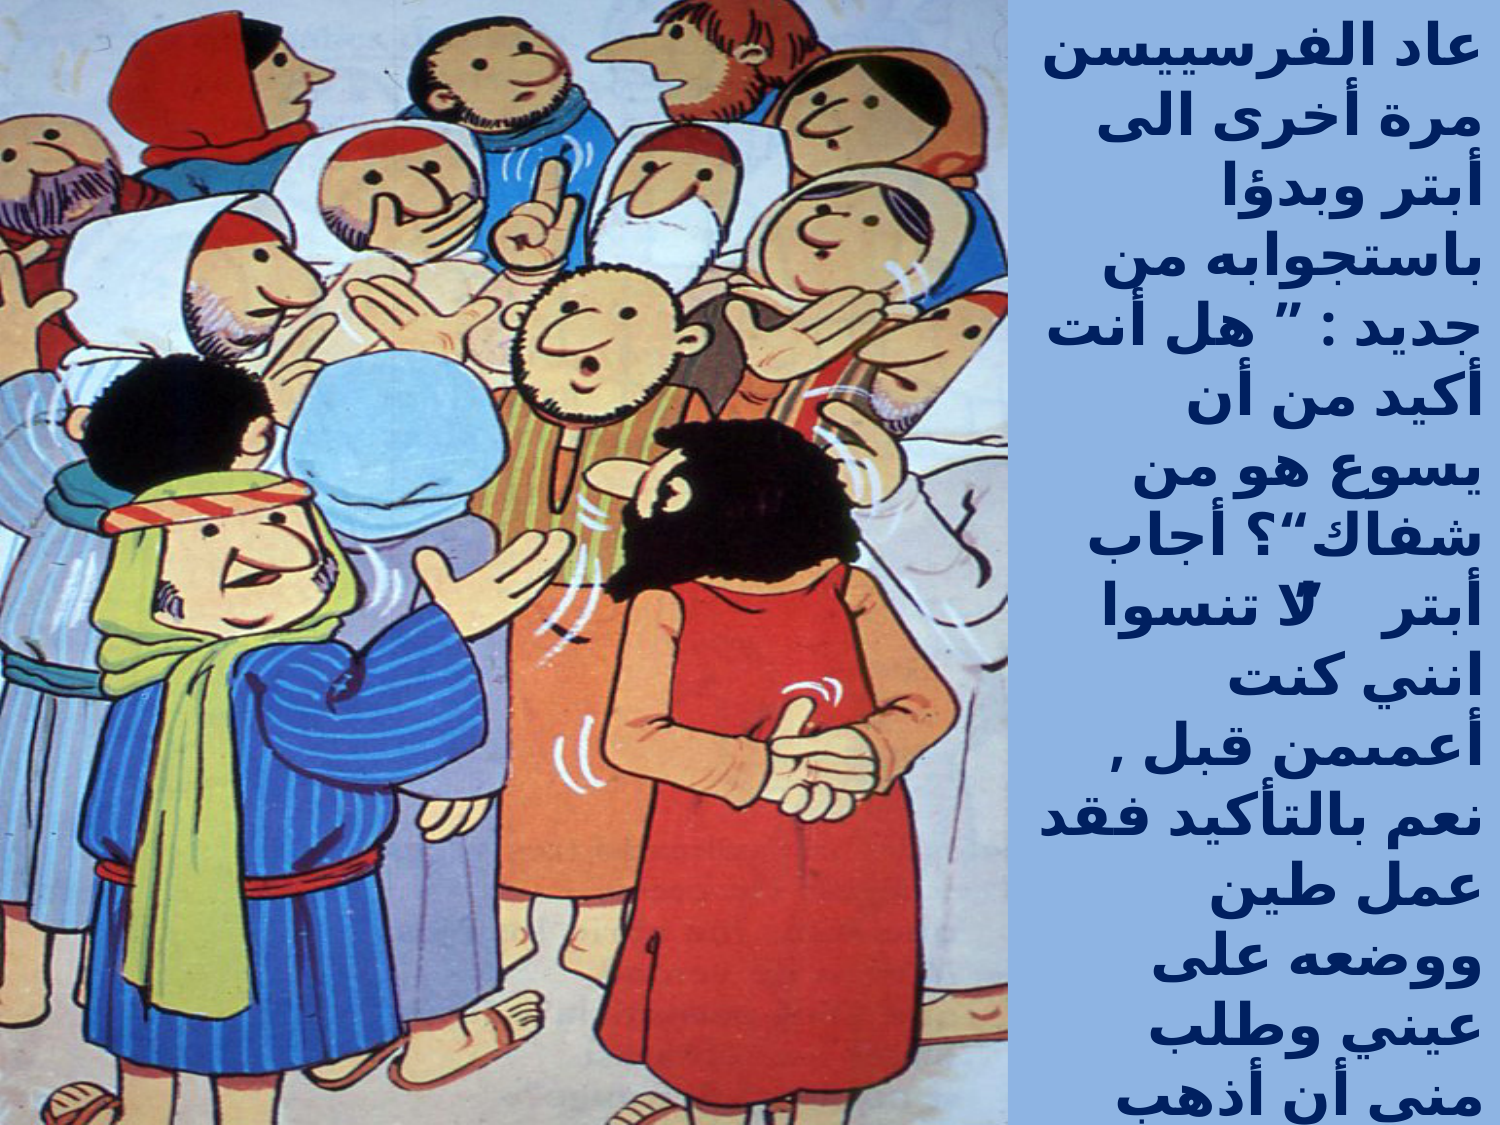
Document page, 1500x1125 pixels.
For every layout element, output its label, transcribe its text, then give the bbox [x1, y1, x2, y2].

picture [0, 0, 1008, 1125]
text_box عاد الفرسييسن مرة أخرى الى أبتر وبدؤا باستجوابه من جديد : ” هل أنت أكيد من أن يسوع هو من شفاك“؟ أجاب أبتر ” لا تنسوا انني كنت أعمىمن قبل , نعم بالتأكيد فقد عمل طين ووضعه على عيني وطلب مني أن أذهب وأغتسل والآن فأنا أرى ”. وقد ظهر على أبتر بأنه قد بدأ يمل من الفريسيين اللذين لم يكونوا يصدقونه. [1009, 0, 1500, 1125]
